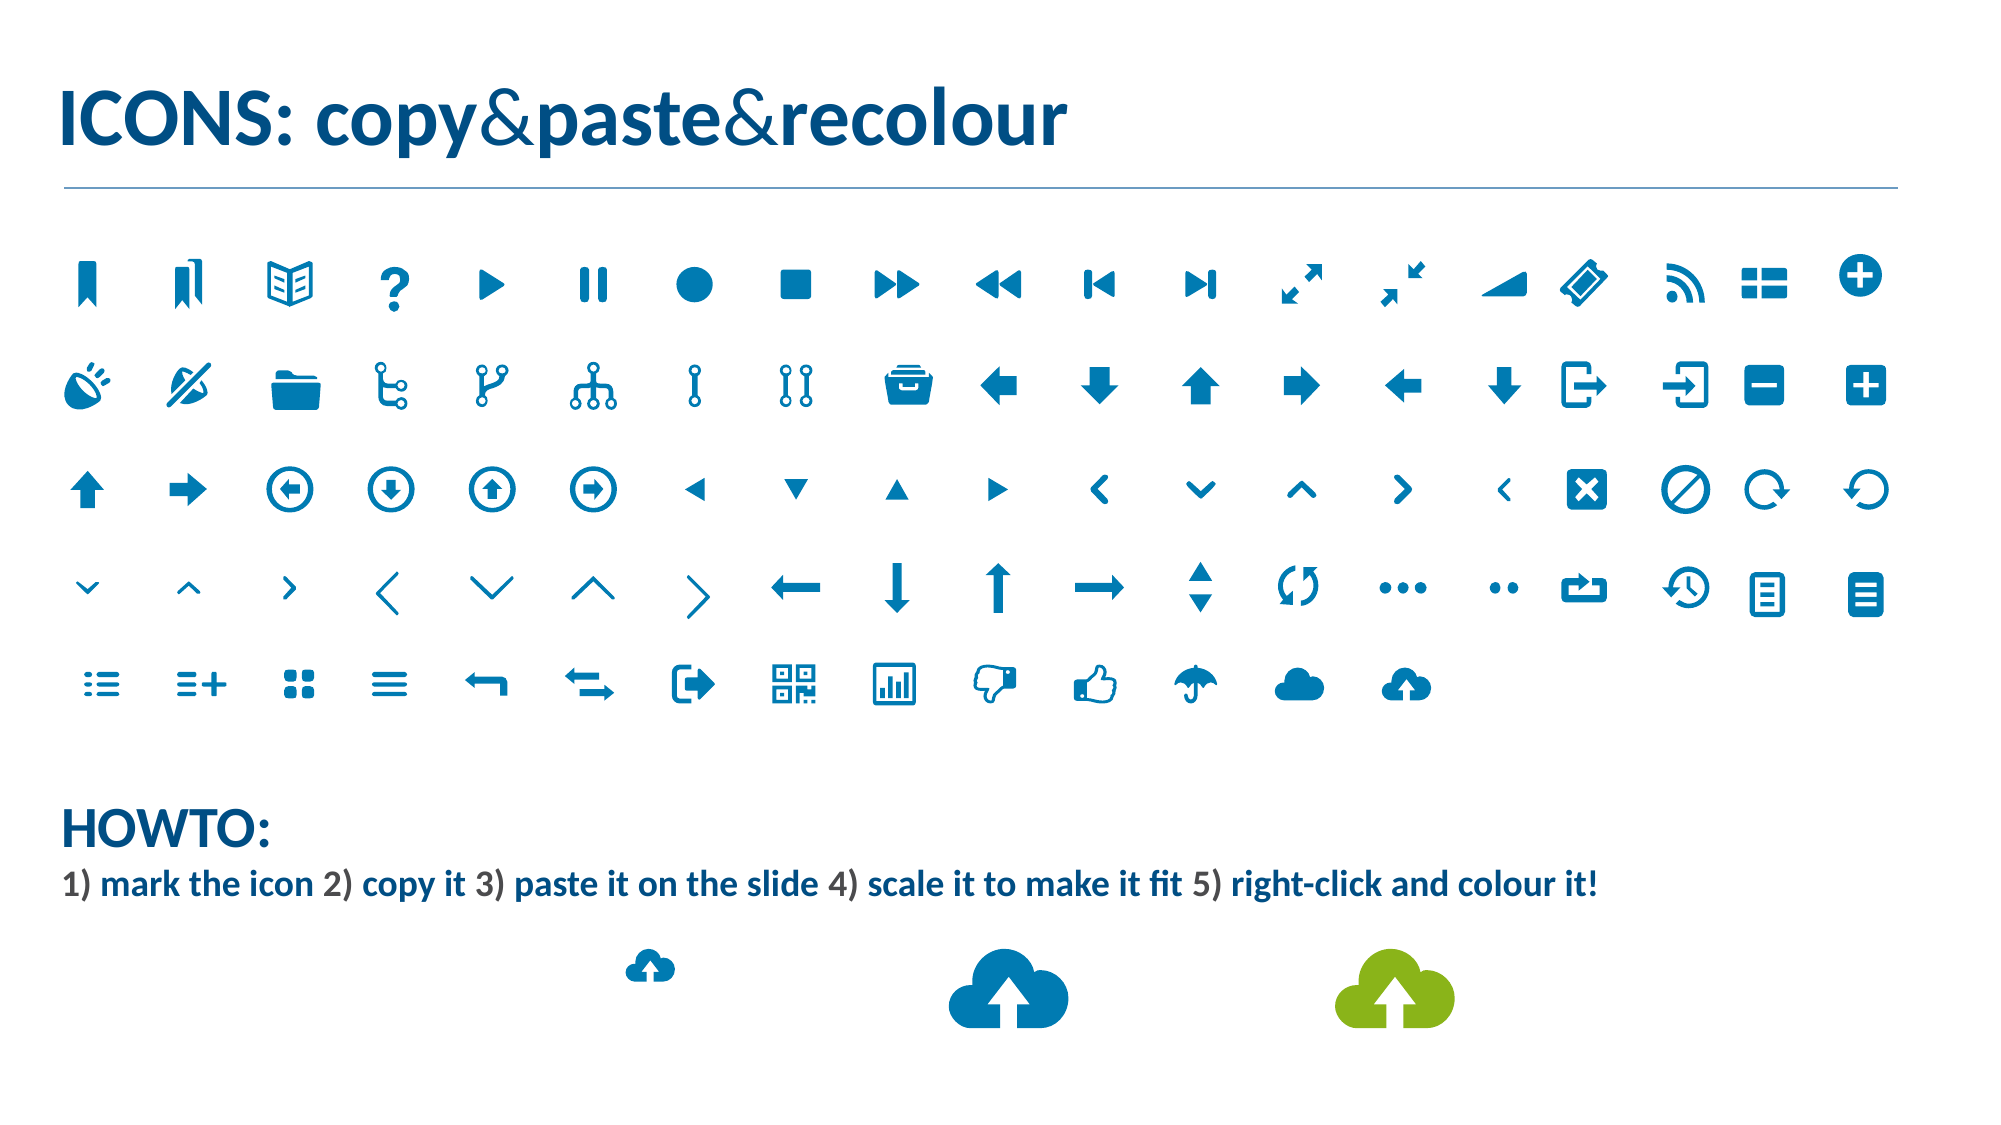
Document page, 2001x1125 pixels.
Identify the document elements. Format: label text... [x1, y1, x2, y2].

text_box [388, 301, 400, 312]
text_box [772, 685, 792, 704]
text_box [1304, 264, 1322, 283]
text_box [772, 664, 792, 683]
text_box [301, 669, 315, 682]
text_box [464, 672, 508, 696]
text_box [375, 571, 399, 616]
text_box [1661, 464, 1711, 515]
text_box [1842, 469, 1889, 510]
text_box [598, 266, 607, 303]
text_box [1185, 269, 1217, 300]
text_box [780, 269, 812, 300]
text_box [271, 382, 321, 410]
text_box [1186, 481, 1216, 499]
text_box [1414, 582, 1427, 594]
text_box [1075, 574, 1125, 600]
text_box [1188, 561, 1213, 581]
text_box [1080, 367, 1119, 405]
text_box ICONS: copy&paste&recolour [57, 62, 1279, 163]
text_box [1761, 267, 1788, 281]
text_box [1675, 361, 1709, 408]
text_box [96, 691, 120, 697]
text_box [1379, 582, 1392, 594]
text_box [1839, 253, 1882, 297]
text_box [1381, 667, 1432, 701]
text_box [891, 370, 926, 375]
text_box [266, 466, 314, 513]
text_box [1749, 572, 1786, 618]
text_box [1283, 366, 1321, 406]
text_box [975, 270, 1022, 299]
text_box [1487, 367, 1522, 405]
text_box [1287, 480, 1317, 498]
text_box [784, 479, 808, 500]
text_box [1662, 566, 1710, 609]
text_box [371, 682, 408, 687]
text_box [1188, 594, 1213, 613]
text_box [479, 269, 505, 300]
text_box [470, 576, 514, 600]
text_box [283, 576, 296, 600]
text_box [1566, 469, 1607, 510]
text_box [884, 372, 933, 405]
text_box [301, 686, 315, 699]
text_box [569, 361, 617, 410]
text_box [564, 667, 600, 685]
text_box [795, 685, 816, 704]
text_box [374, 361, 408, 410]
text_box [64, 372, 102, 410]
text_box [78, 261, 97, 308]
text_box [1848, 572, 1884, 618]
text_box [684, 668, 715, 700]
text_box [380, 266, 410, 297]
text_box [367, 466, 415, 513]
text_box [86, 362, 95, 372]
text_box [985, 563, 1011, 613]
text_box [885, 479, 909, 500]
text_box [1277, 565, 1296, 605]
text_box [1335, 948, 1455, 1029]
text_box [1507, 582, 1519, 594]
text_box [1744, 364, 1785, 406]
text_box [688, 364, 702, 408]
text_box [684, 477, 705, 502]
text_box [1741, 285, 1758, 299]
text_box [1666, 263, 1705, 303]
text_box [275, 370, 318, 380]
text_box [70, 470, 104, 509]
text_box [284, 686, 297, 699]
text_box [96, 682, 120, 687]
text_box [676, 266, 713, 303]
text_box [686, 575, 711, 620]
text_box [267, 261, 313, 308]
text_box [1090, 474, 1109, 505]
text_box [1073, 664, 1117, 704]
text_box [980, 366, 1017, 406]
text_box [175, 266, 190, 310]
text_box [371, 671, 408, 678]
text_box [177, 691, 197, 697]
text_box [1497, 478, 1511, 502]
text_box [177, 682, 197, 687]
text_box [896, 364, 922, 368]
text_box [1384, 368, 1422, 403]
text_box [569, 466, 617, 513]
text_box [187, 258, 203, 305]
text_box [625, 948, 675, 982]
text_box [169, 472, 207, 507]
text_box [1084, 269, 1115, 300]
text_box [371, 691, 408, 697]
text_box [988, 477, 1009, 502]
text_box [1561, 572, 1607, 603]
text_box [1281, 286, 1300, 304]
text_box [579, 684, 615, 701]
text_box [166, 362, 212, 408]
text_box [1741, 267, 1758, 281]
text_box [177, 581, 201, 595]
text_box [1744, 469, 1791, 510]
text_box [84, 682, 93, 687]
text_box [874, 270, 920, 299]
text_box [1181, 367, 1220, 405]
text_box [973, 664, 1017, 704]
text_box [884, 563, 910, 613]
text_box [571, 576, 615, 600]
text_box [1662, 375, 1696, 396]
text_box [771, 574, 821, 600]
text_box [795, 664, 816, 683]
text_box [580, 266, 590, 303]
text_box [96, 671, 120, 678]
text_box [1174, 664, 1218, 704]
text_box [84, 691, 93, 697]
text_box [284, 669, 297, 682]
text_box [872, 662, 916, 706]
text_box [799, 364, 813, 408]
text_box [1559, 259, 1609, 307]
text_box [1274, 667, 1325, 701]
text_box HOWTO: 1) mark the icon 2) copy it 3) paste it on the slide 4) scale it to make it fit 5) right-click and colour it! [60, 789, 1670, 905]
text_box [1574, 375, 1607, 396]
text_box [671, 664, 692, 704]
text_box [475, 364, 509, 408]
text_box [100, 378, 111, 387]
text_box [94, 368, 105, 379]
text_box [1408, 261, 1426, 279]
text_box [1300, 567, 1319, 606]
text_box [1397, 582, 1409, 594]
text_box [1394, 474, 1413, 505]
text_box [1846, 364, 1887, 406]
text_box [84, 671, 93, 678]
text_box [177, 671, 197, 678]
text_box [75, 581, 100, 595]
text_box [779, 364, 792, 408]
text_box [1489, 582, 1501, 594]
text_box [468, 466, 516, 513]
text_box [1761, 285, 1788, 299]
text_box [1561, 361, 1592, 408]
text_box [201, 671, 227, 697]
text_box [1380, 289, 1398, 308]
text_box [1481, 271, 1527, 297]
text_box [948, 948, 1069, 1029]
